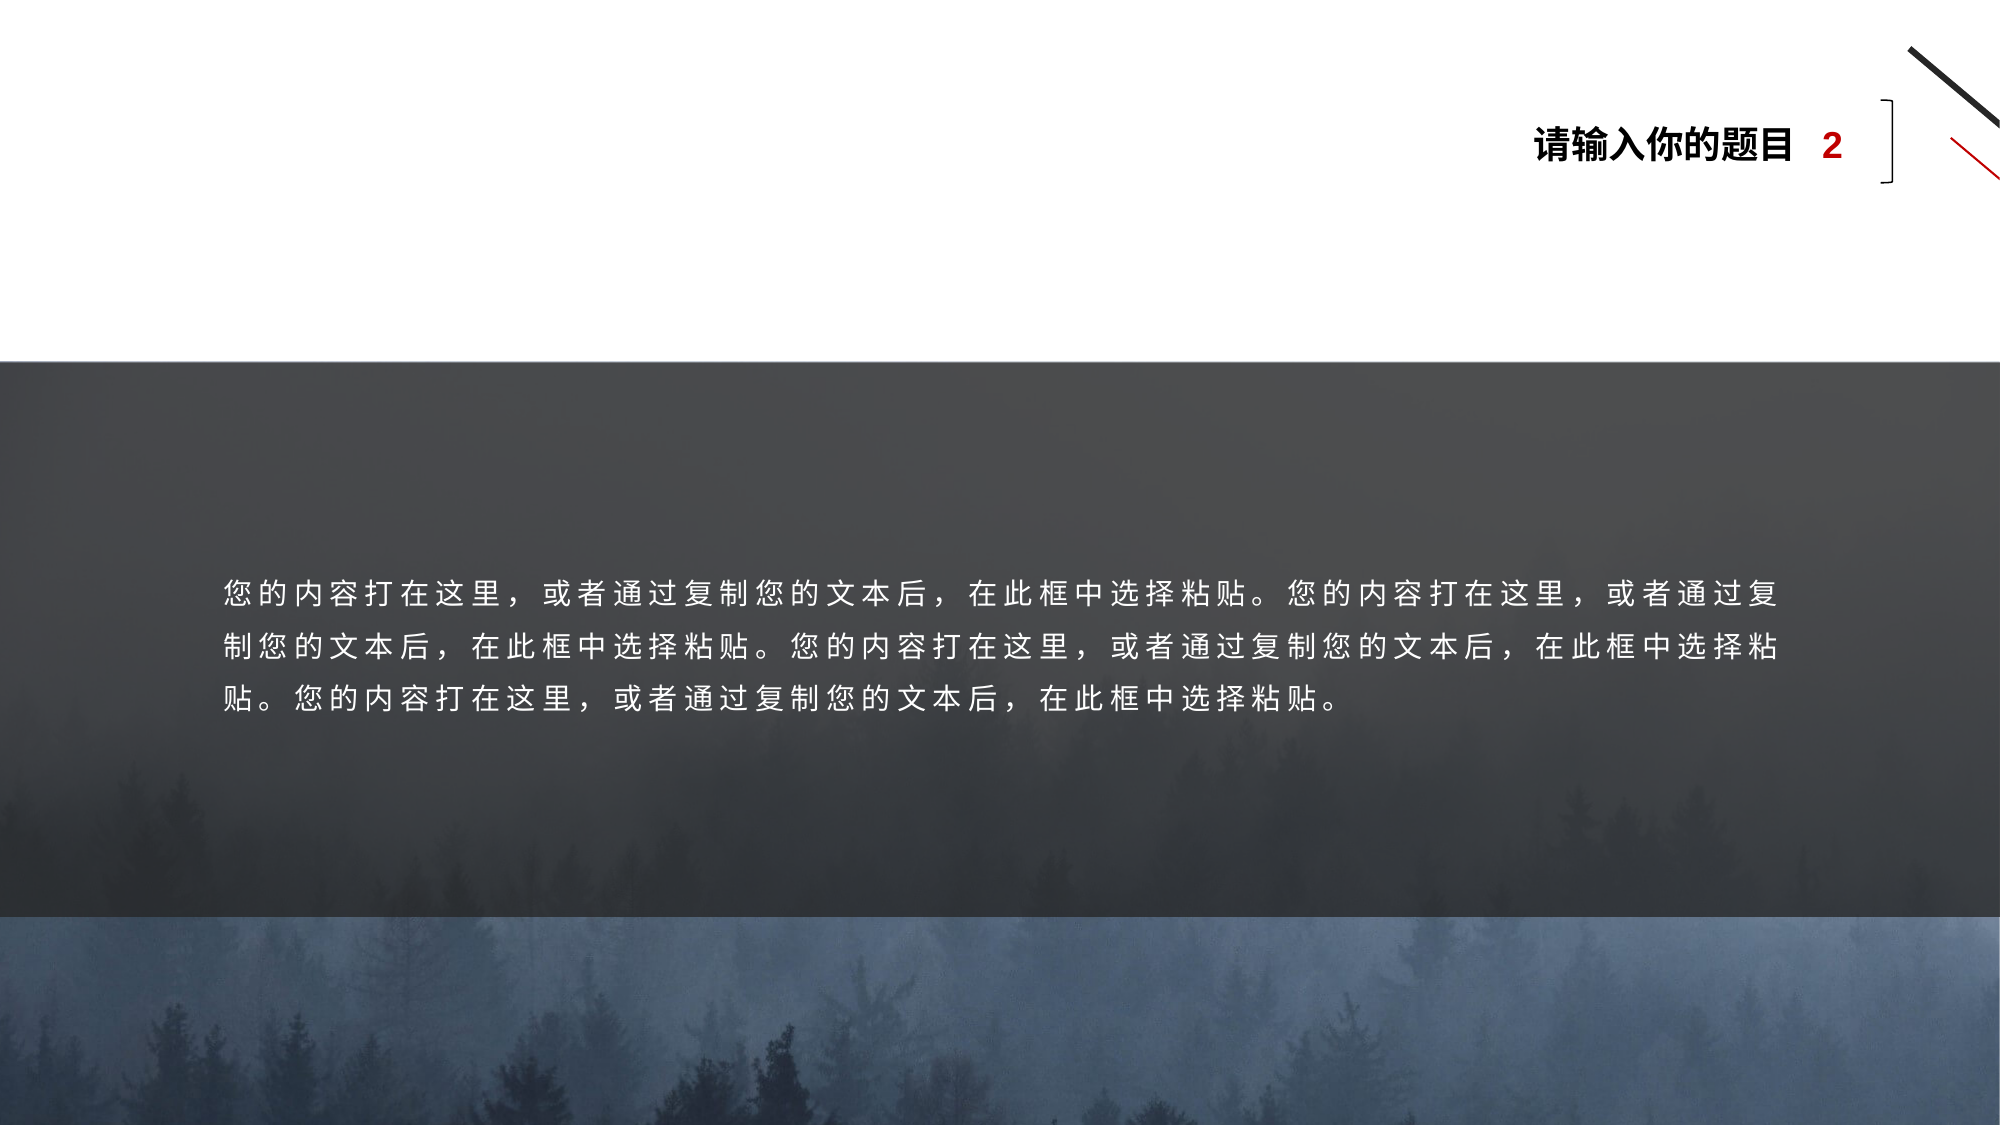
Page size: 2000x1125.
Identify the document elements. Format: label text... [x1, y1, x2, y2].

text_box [1909, 48, 2000, 192]
text_box [1880, 99, 1894, 184]
picture [0, 361, 2000, 1125]
text_box 请输入你的题目 2 [1518, 113, 1858, 174]
